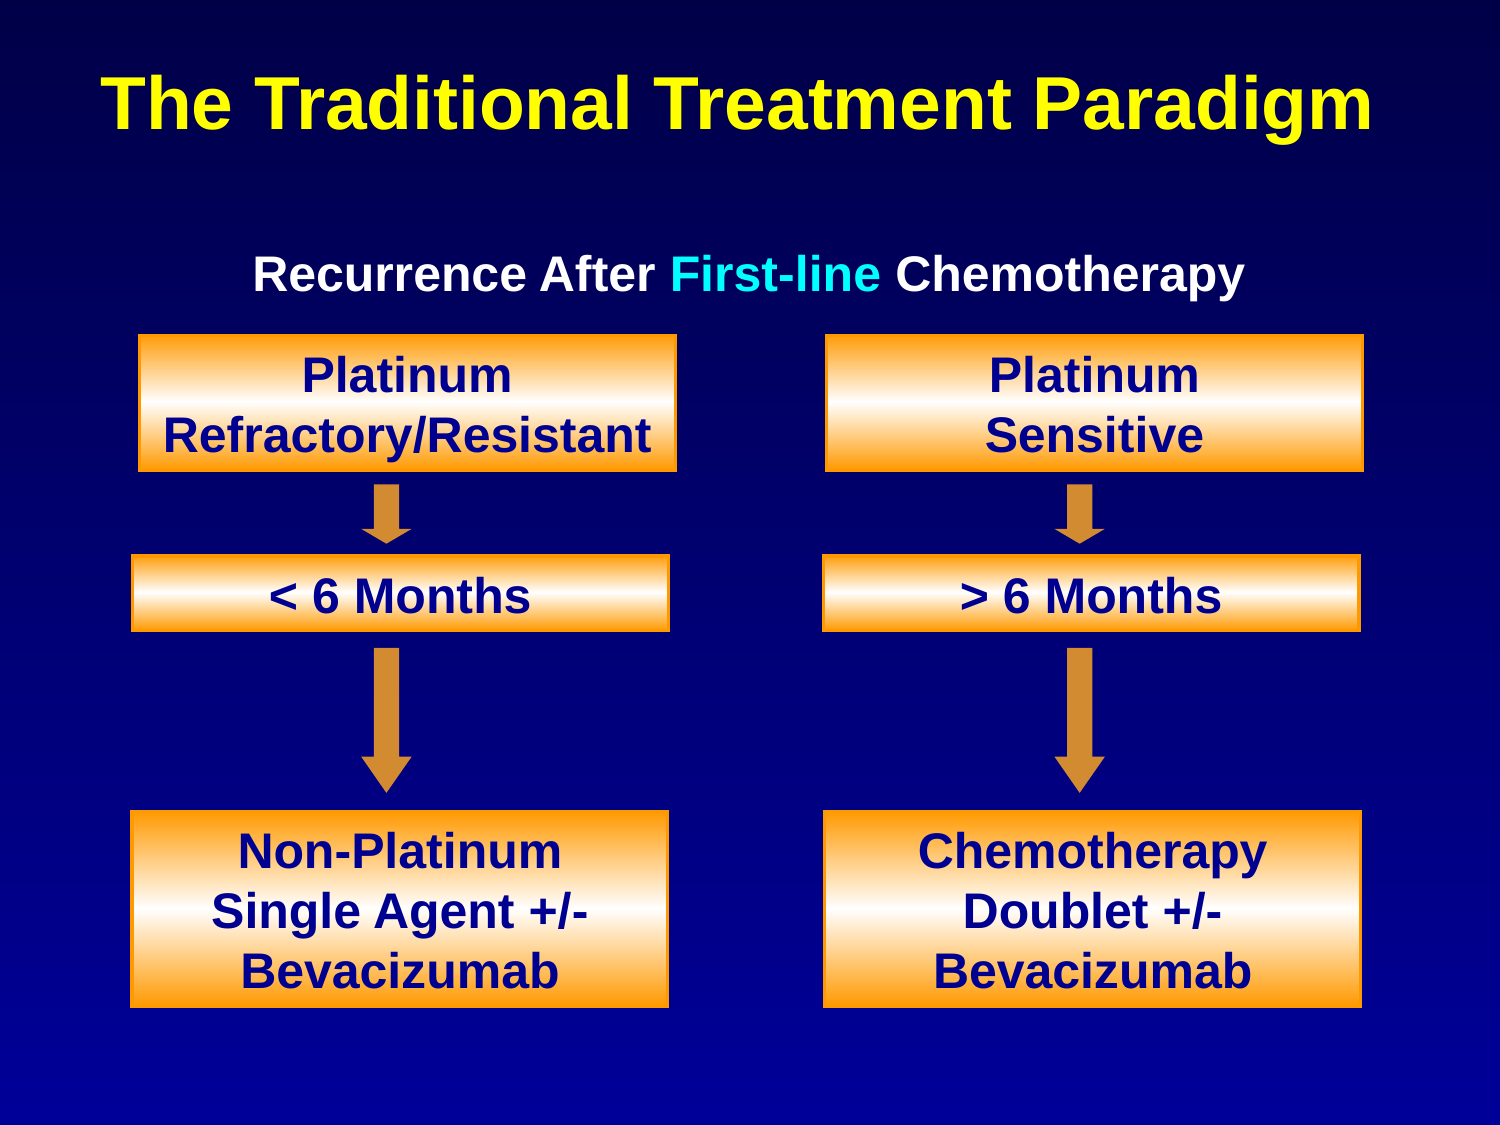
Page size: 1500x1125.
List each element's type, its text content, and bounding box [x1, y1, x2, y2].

text_box [1054, 484, 1105, 544]
text_box [361, 484, 412, 544]
title The Traditional Treatment Paradigm [11, 6, 1485, 194]
text_box [1054, 647, 1105, 793]
text_box Recurrence After First-line Chemotherapy [237, 233, 1261, 309]
text_box Platinum Refractory/Resistant [139, 335, 676, 471]
text_box < 6 Months [132, 555, 669, 631]
text_box > 6 Months [823, 555, 1360, 631]
text_box Non-Platinum Single Agent +/- Bevacizumab [132, 811, 668, 1007]
text_box [1010, 932, 1041, 1018]
text_box [1162, 697, 1313, 848]
text_box [361, 647, 412, 793]
text_box Platinum Sensitive [826, 335, 1363, 471]
text_box Chemotherapy Doublet +/- Bevacizumab [824, 811, 1361, 1007]
